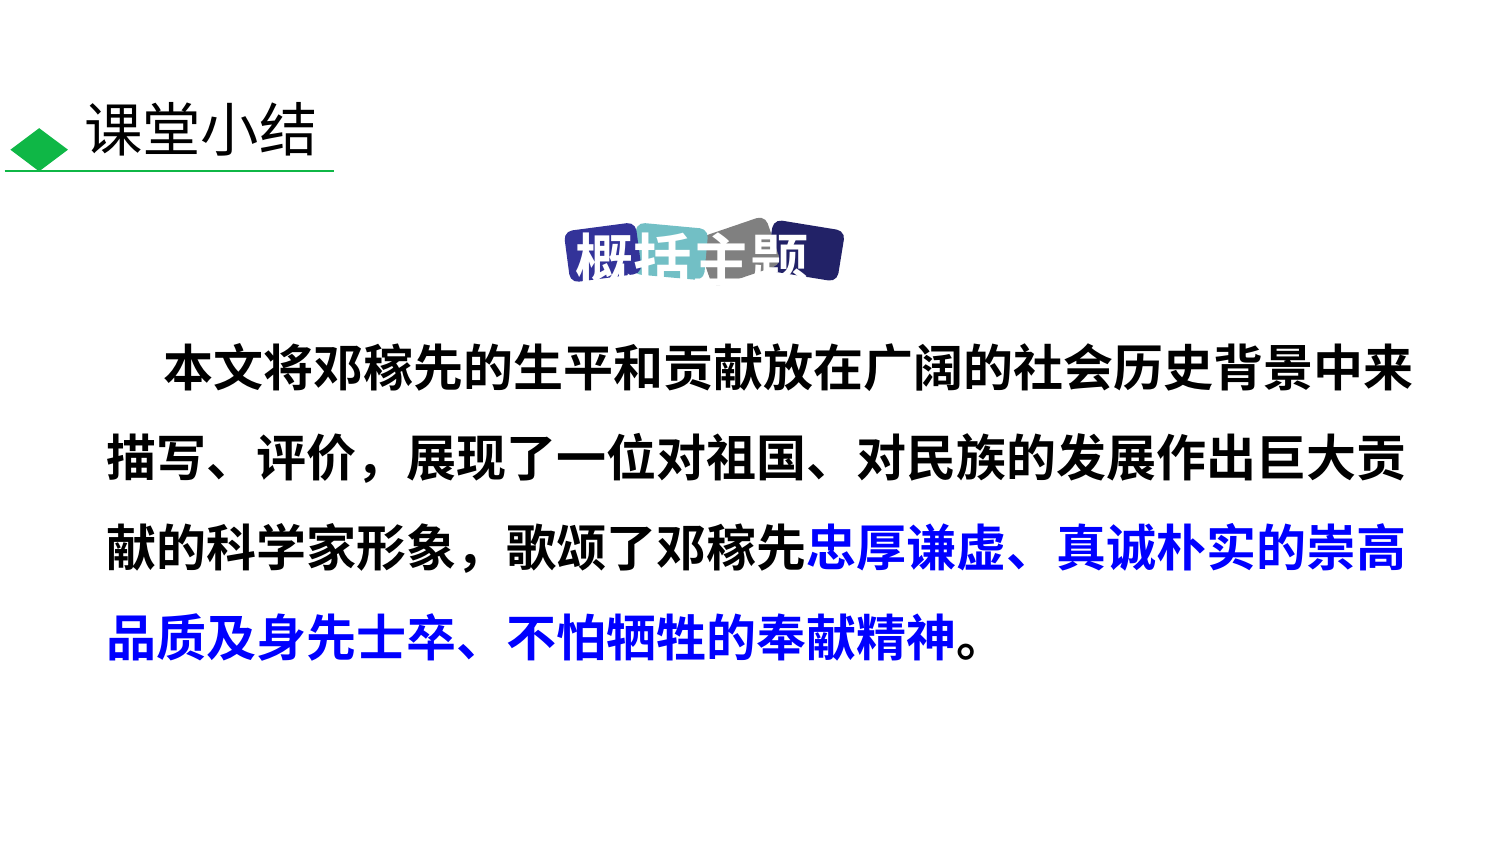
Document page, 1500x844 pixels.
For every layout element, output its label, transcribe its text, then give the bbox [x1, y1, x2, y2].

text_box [4, 85, 334, 172]
text_box 本文将邓稼先的生平和贡献放在广阔的社会历史背景中来描写、评价，展现了一位对祖国、对民族的发展作出巨大贡献的科学家形象，歌颂了邓稼先忠厚谦虚、真诚朴实的崇高品质及身先士卒、不怕牺牲的奉献精神。 [91, 299, 1447, 674]
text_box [560, 197, 847, 303]
